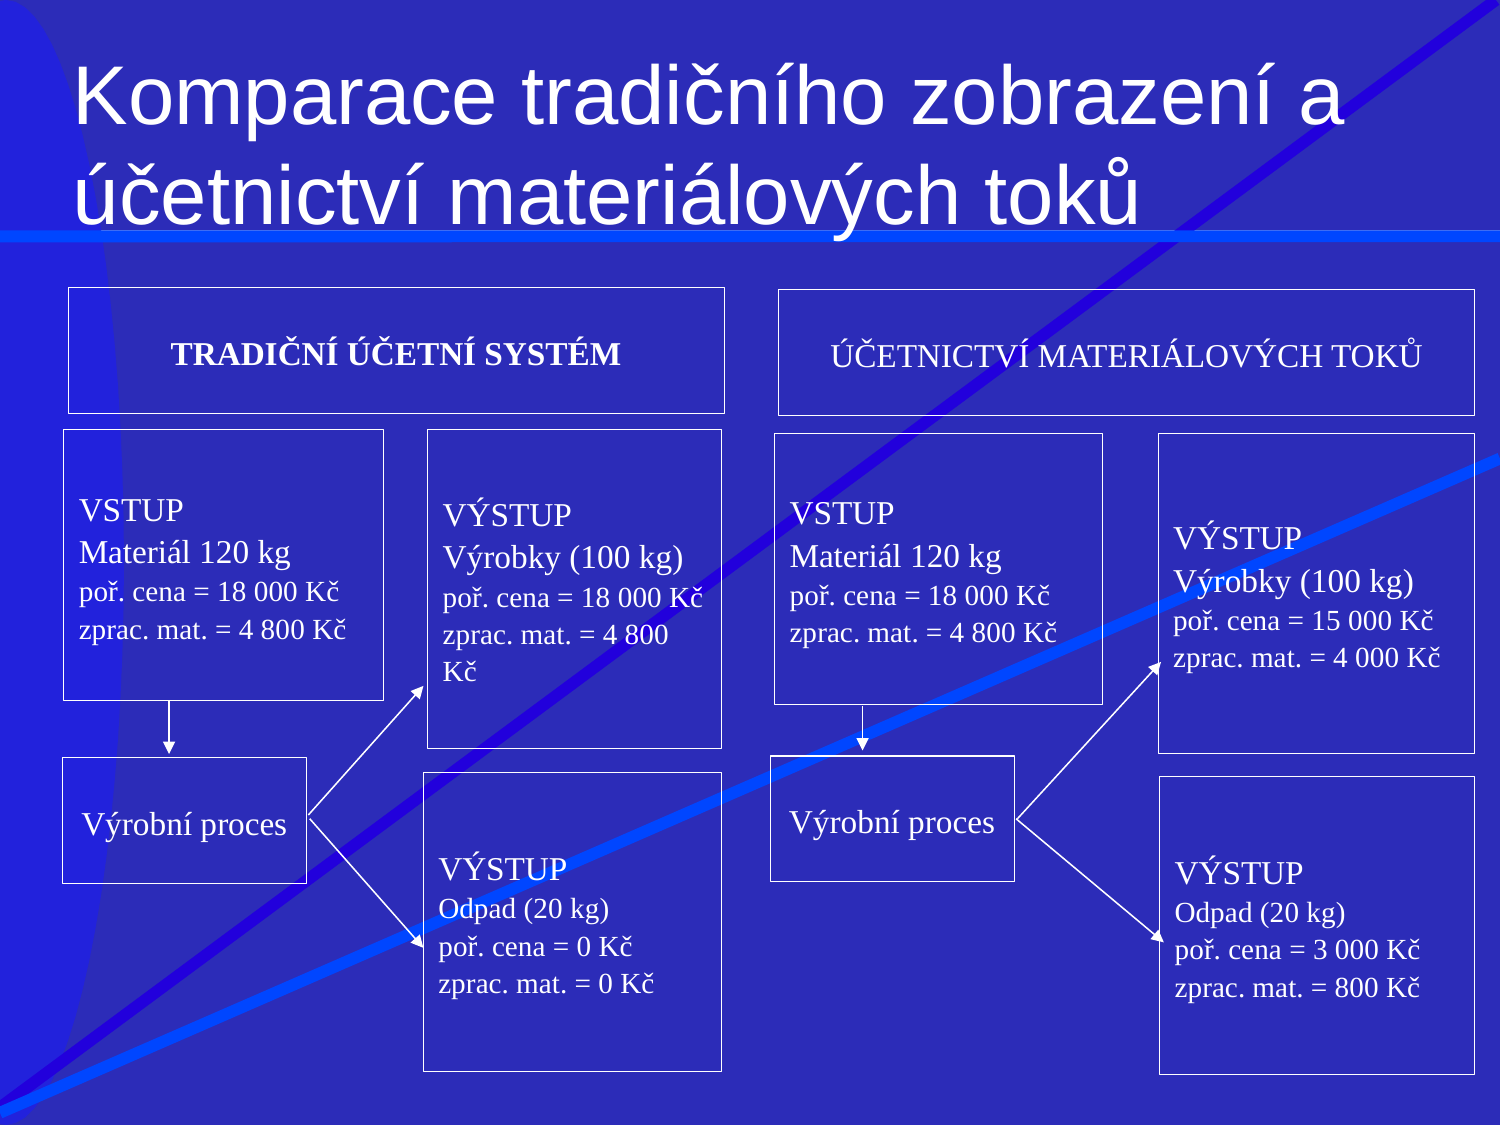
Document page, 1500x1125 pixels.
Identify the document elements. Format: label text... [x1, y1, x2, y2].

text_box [62, 287, 1476, 1076]
title Komparace tradičního zobrazení a účetnictví materiálových toků [72, 41, 1428, 244]
